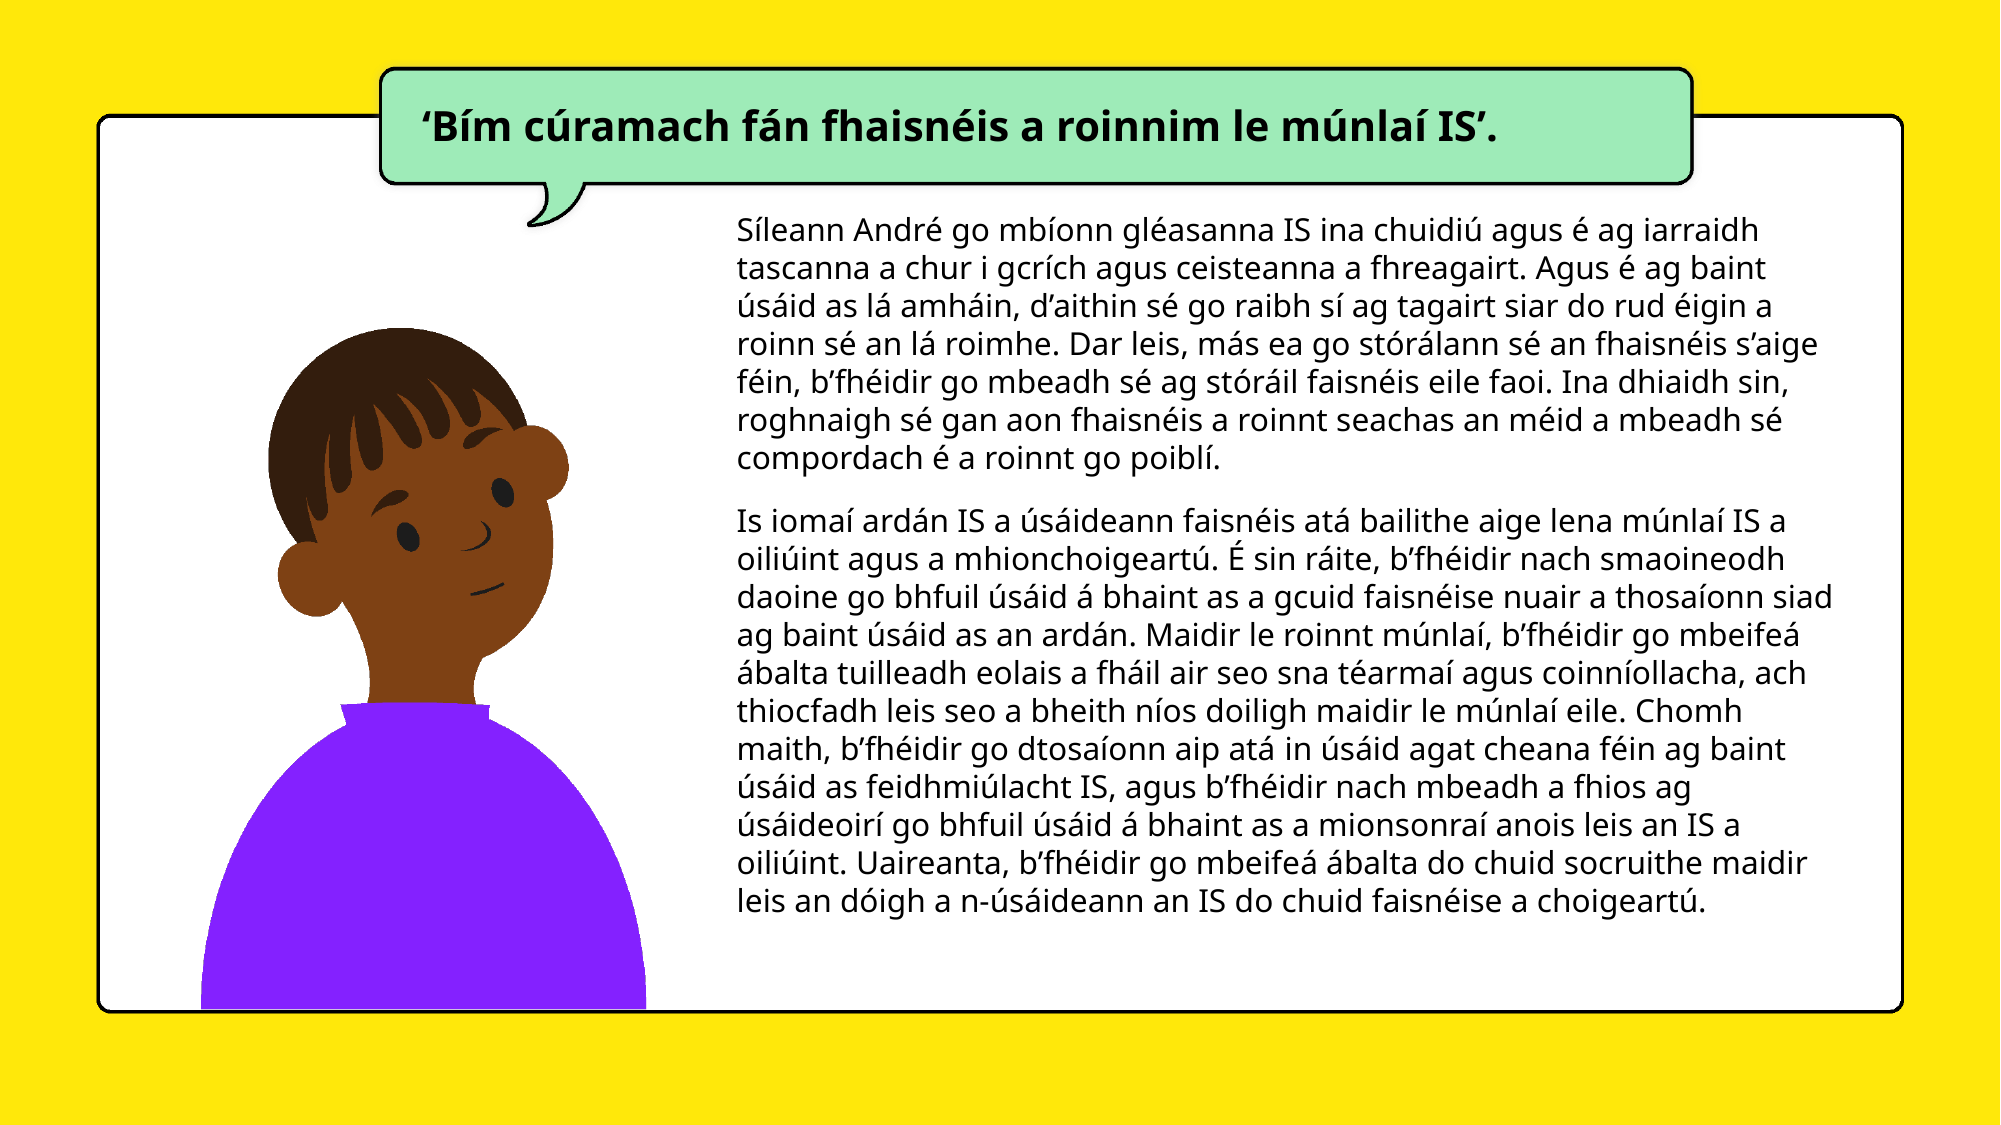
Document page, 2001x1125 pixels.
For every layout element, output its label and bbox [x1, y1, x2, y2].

text_box [361, 47, 1834, 243]
picture [0, 0, 2000, 1125]
